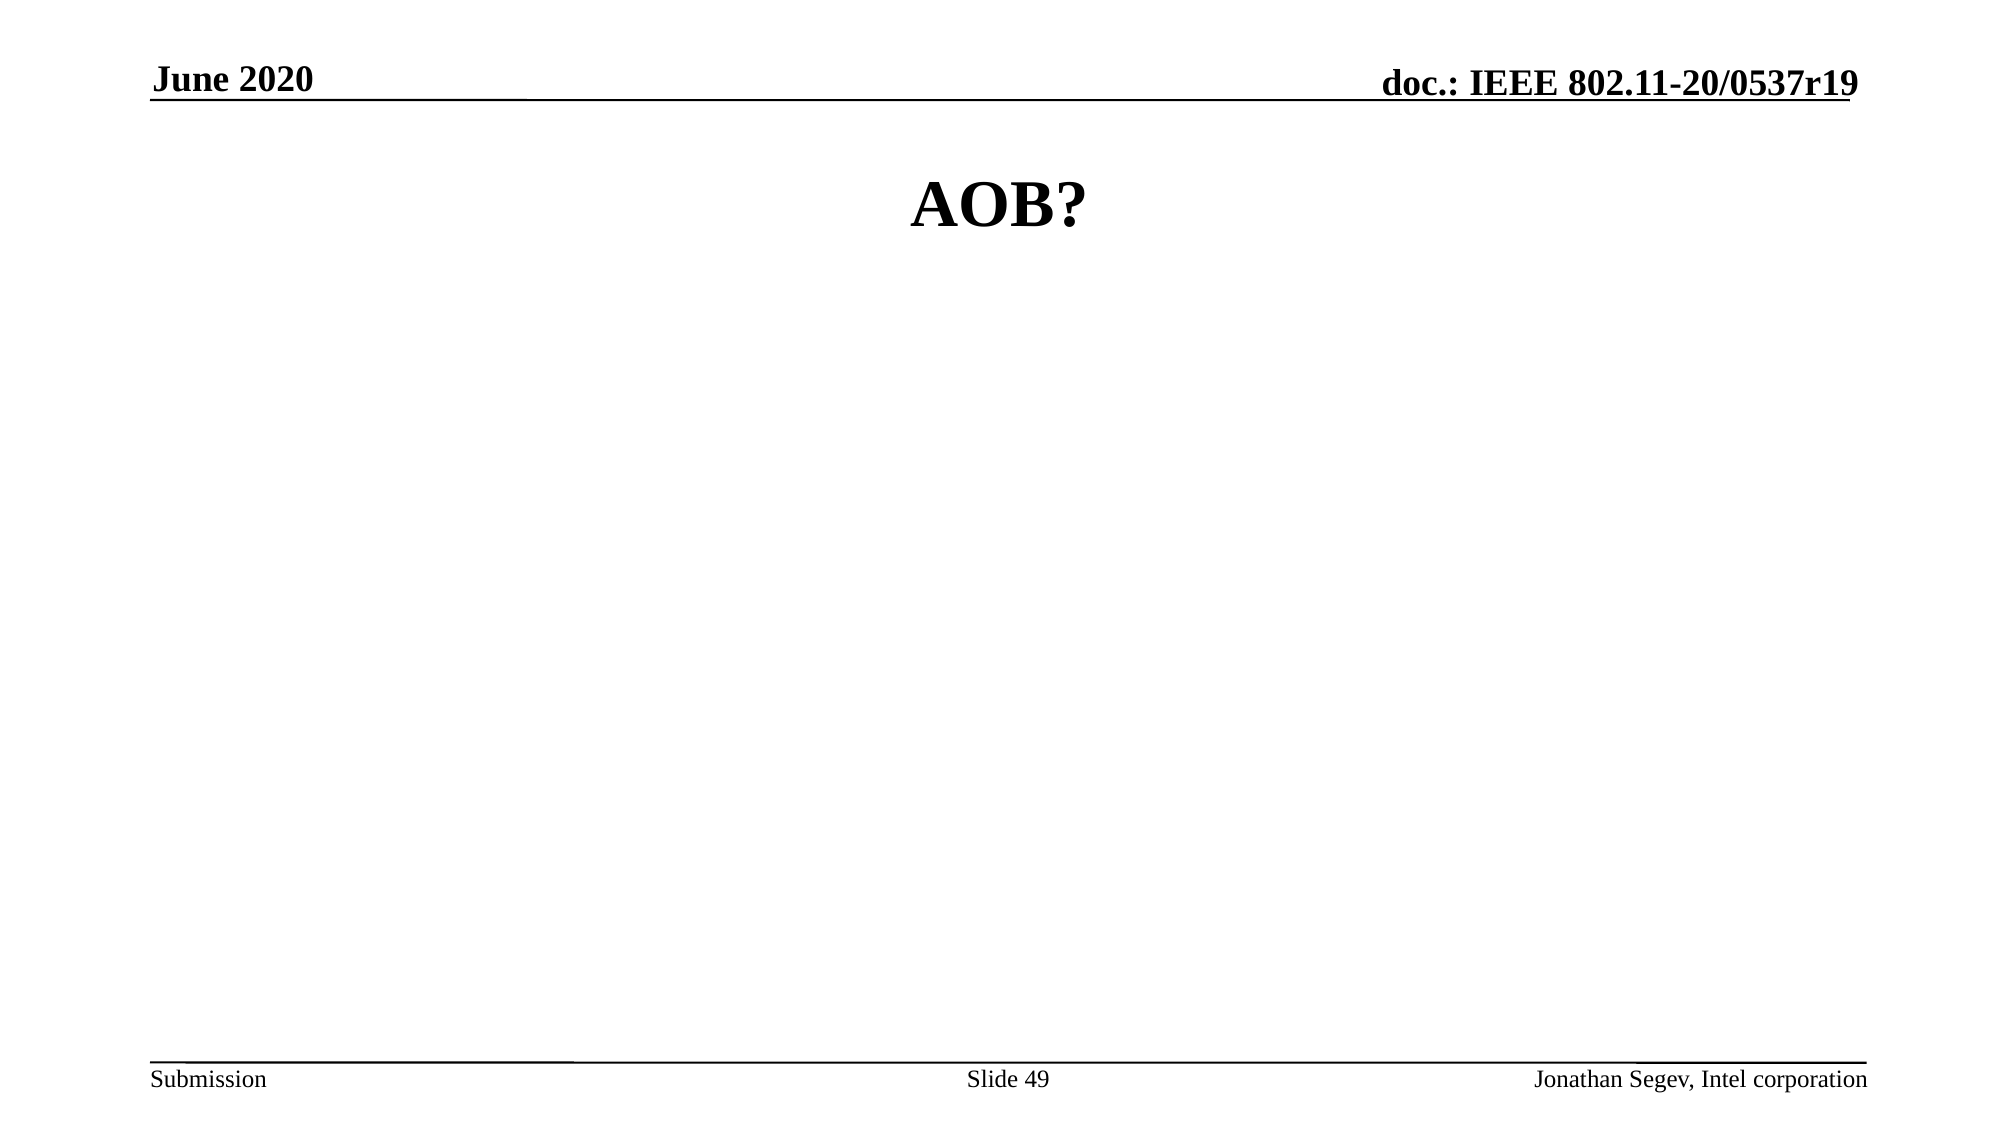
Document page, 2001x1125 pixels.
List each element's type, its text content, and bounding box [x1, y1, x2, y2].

footer Jonathan Segev, Intel corporation [1171, 1061, 1869, 1093]
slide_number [152, 54, 563, 100]
title AOB? [149, 112, 1850, 288]
slide_number Slide 49 [950, 1061, 1067, 1123]
